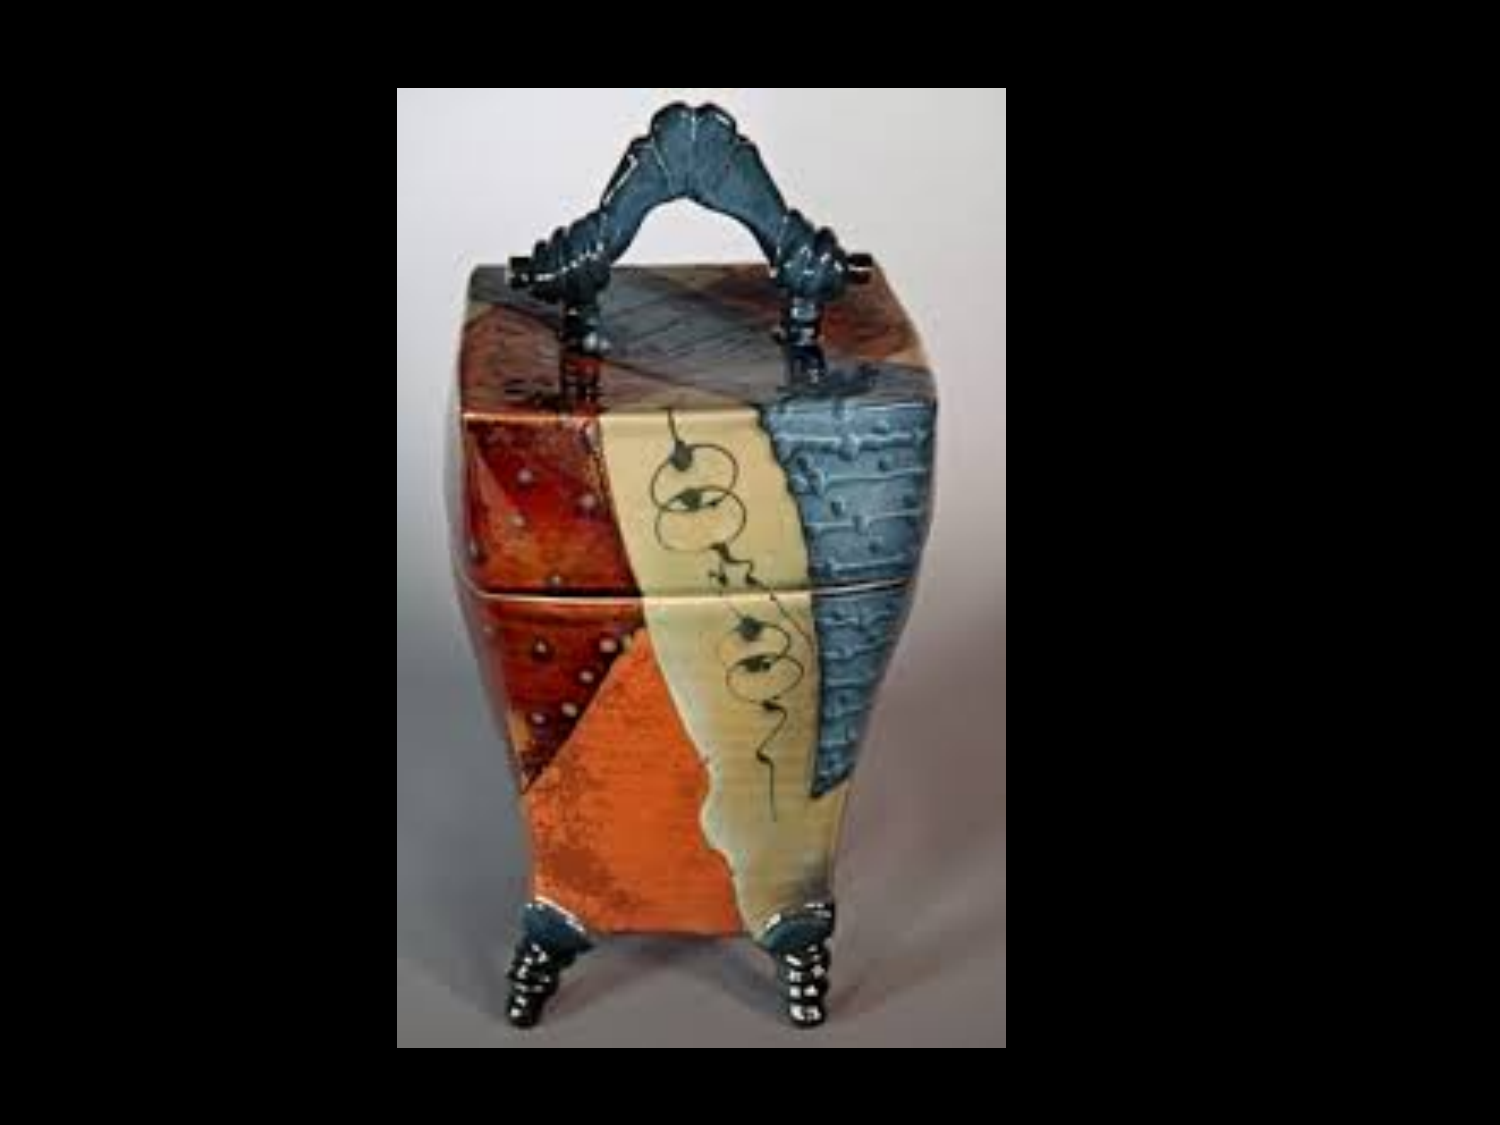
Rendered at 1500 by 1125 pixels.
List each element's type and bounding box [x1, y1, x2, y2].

picture [396, 88, 1006, 1048]
